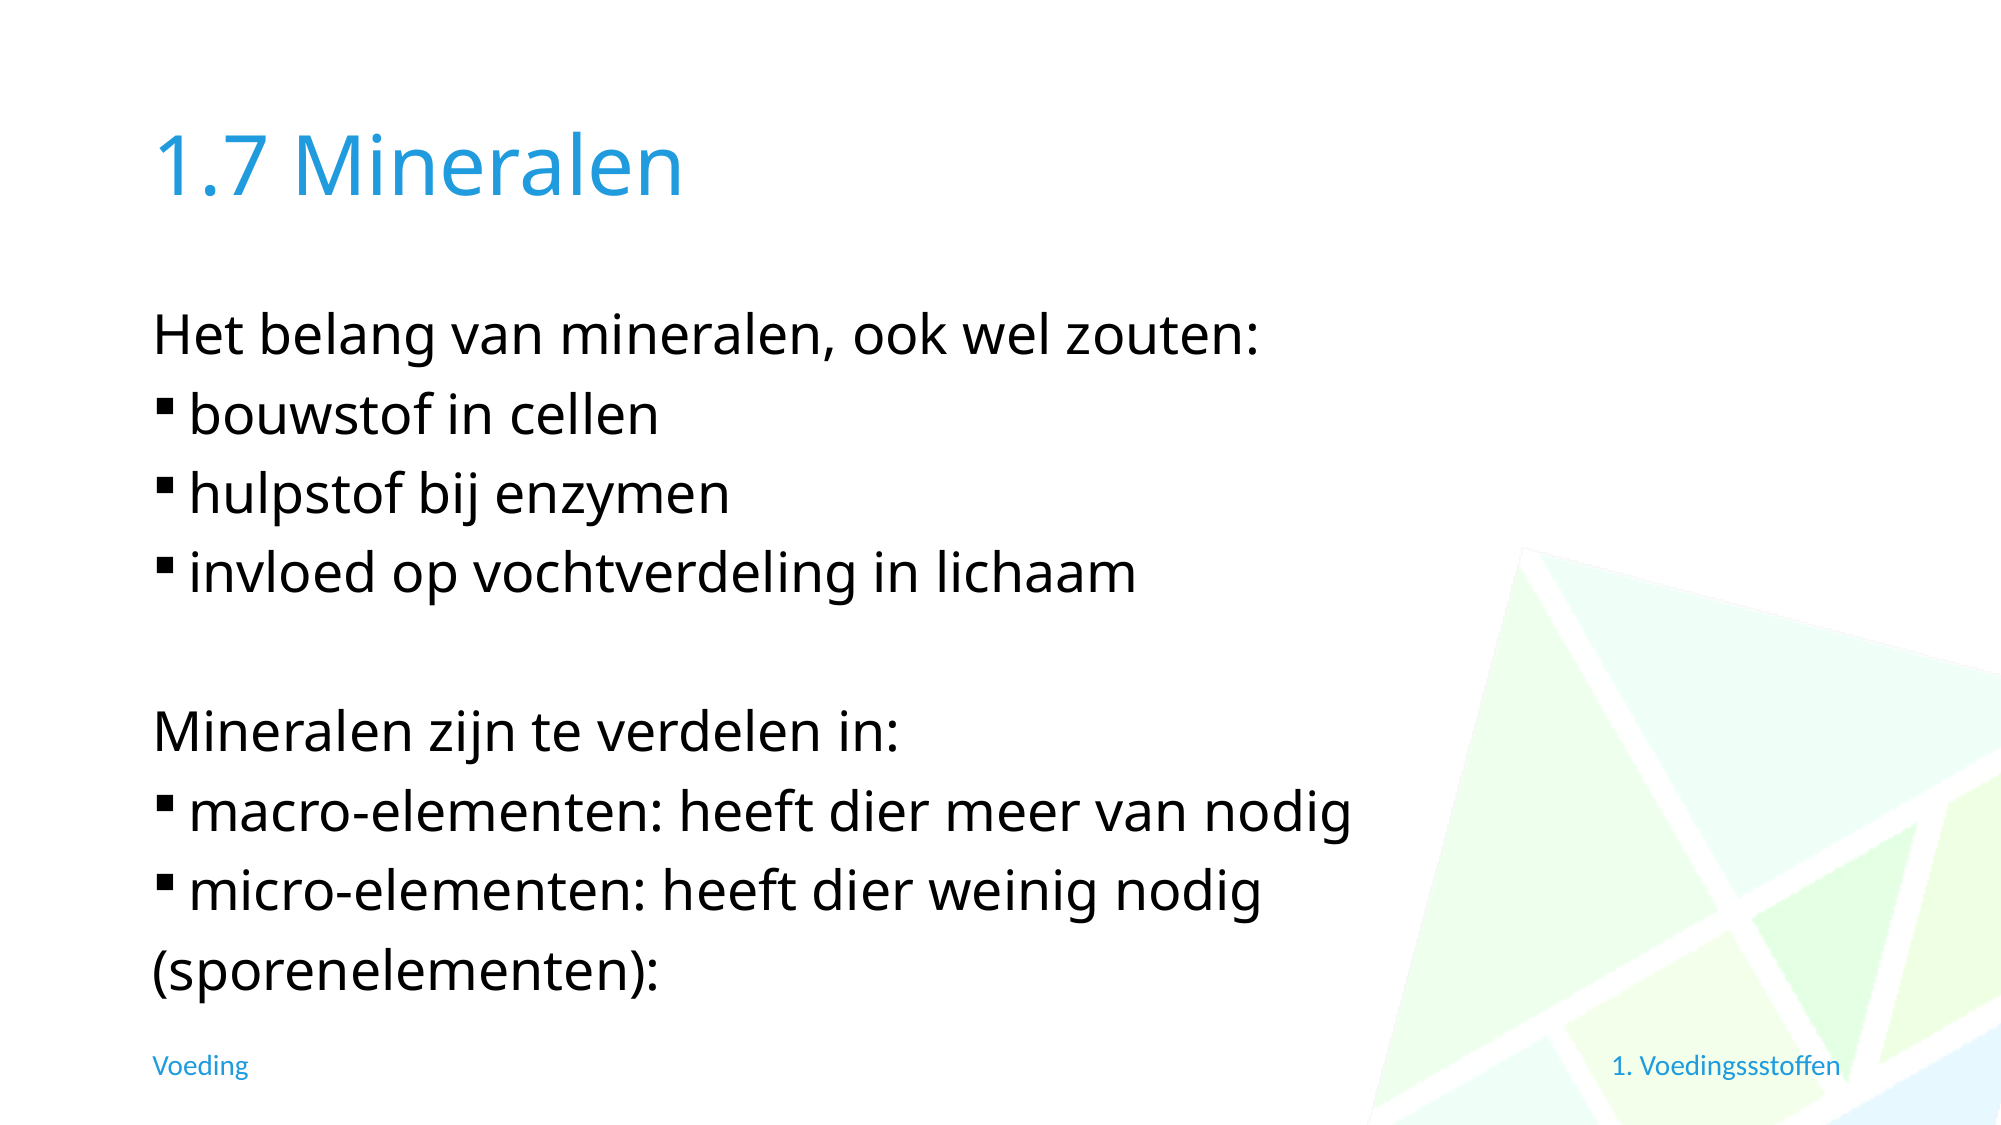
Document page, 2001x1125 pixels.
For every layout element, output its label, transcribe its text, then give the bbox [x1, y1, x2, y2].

list Het belang van mineralen, ook wel zouten: bouwstof in cellen hulpstof bij enzymen invloed op vochtverdeling in lichaam Mineralen zijn te verdelen in: macro-elementen: heeft dier meer van nodig micro-elementen: heeft dier weinig nodig (sporenelementen): [137, 299, 1863, 1014]
list 1. Voedingssstoffen [1412, 1042, 1863, 1103]
title 1.7 Mineralen [137, 59, 1863, 278]
list Voeding [137, 1042, 588, 1103]
